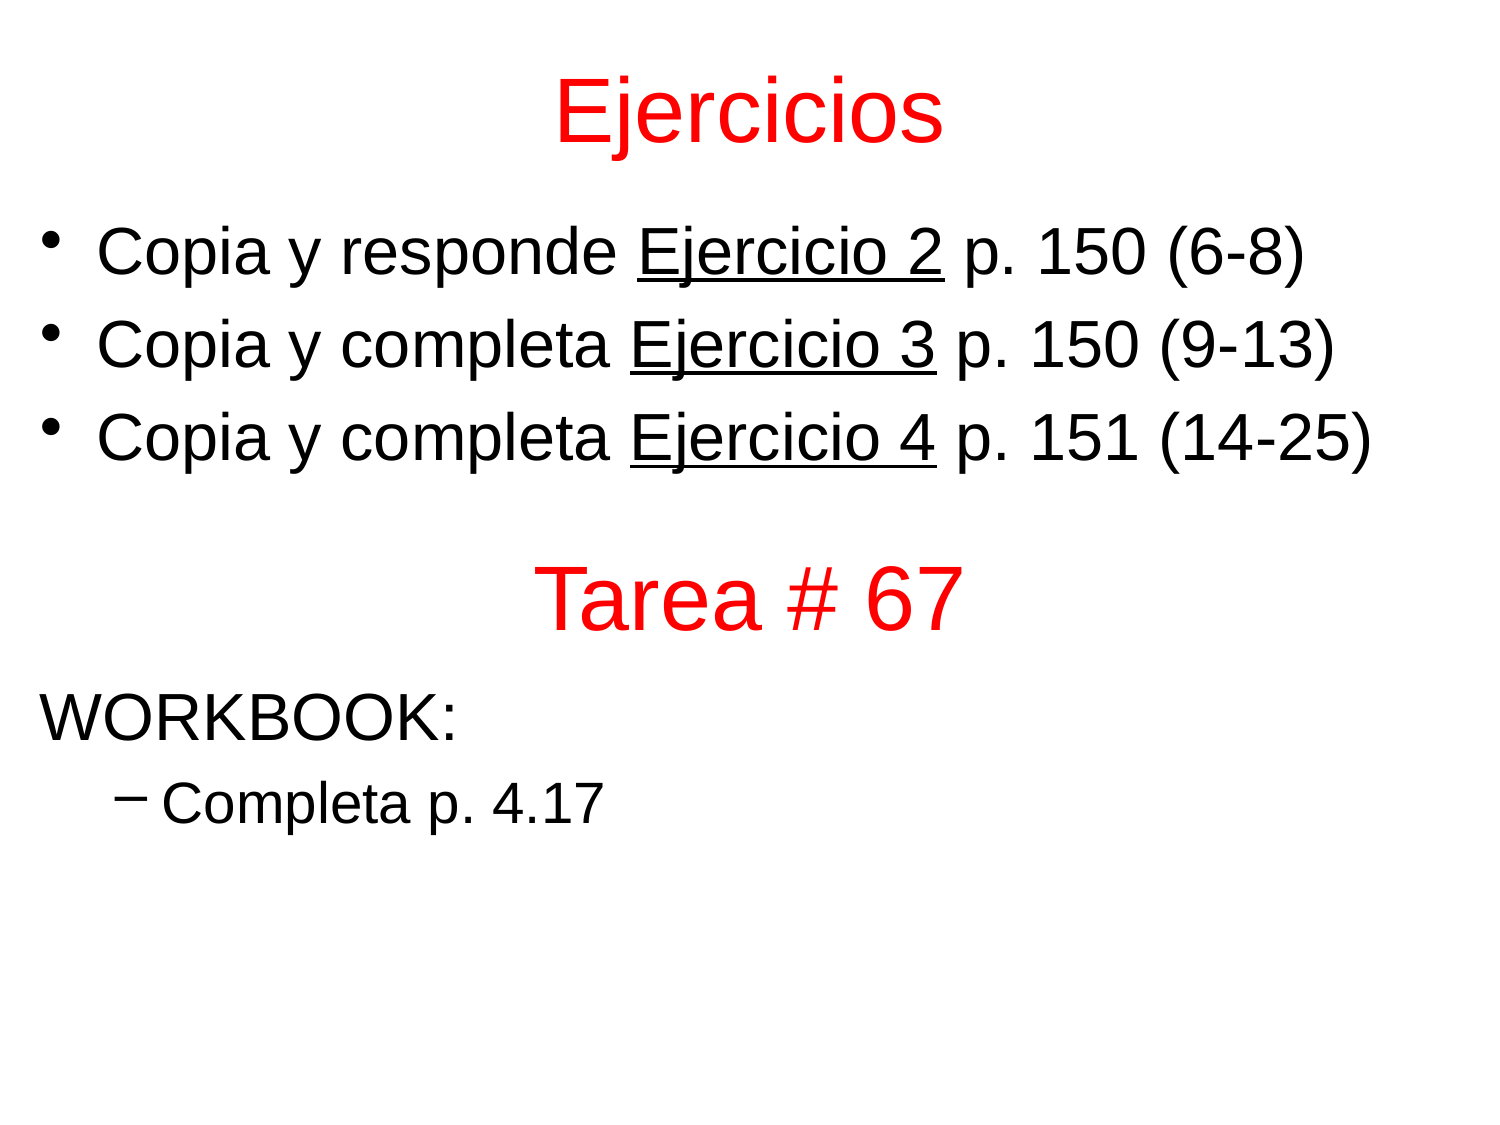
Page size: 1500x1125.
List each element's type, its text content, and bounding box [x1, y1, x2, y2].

title Ejercicios [75, 12, 1425, 200]
text_box Tarea # 67 [74, 500, 1425, 688]
list Copia y responde Ejercicio 2 p. 150 (6-8) Copia y completa Ejercicio 3 p. 150 (9-13) Copia y completa Ejercicio 4 p. 151 (14-25) WORKBOOK: Completa p. 4.17 [24, 200, 1450, 943]
